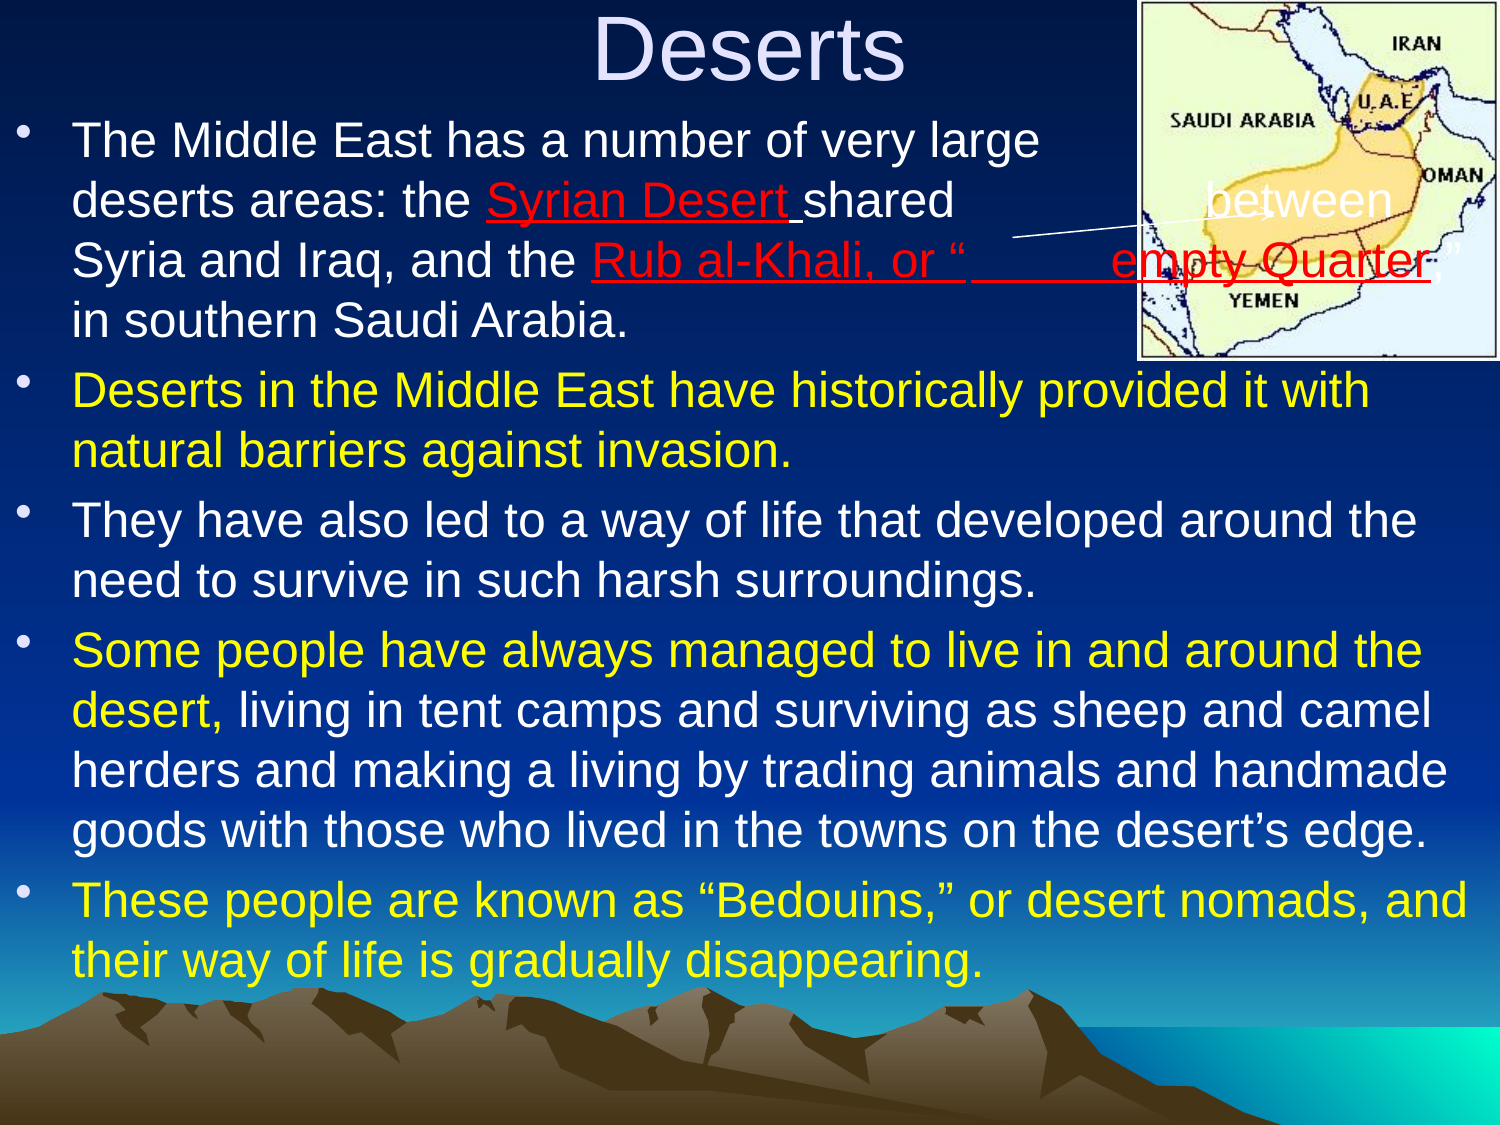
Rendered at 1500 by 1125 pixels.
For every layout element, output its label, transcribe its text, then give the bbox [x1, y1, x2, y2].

list The Middle East has a number of very large deserts areas: the Syrian Desert shared between Syria and Iraq, and the Rub al-Khali, or “ empty Quarter,” in southern Saudi Arabia. Deserts in the Middle East have historically provided it with natural barriers against invasion. They have also led to a way of life that developed around the need to survive in such harsh surroundings. Some people have always managed to live in and around the desert, living in tent camps and surviving as sheep and camel herders and making a living by trading animals and handmade goods with those who lived in the towns on the desert’s edge. These people are known as “Bedouins,” or desert nomads, and their way of life is gradually disappearing. [0, 99, 1500, 838]
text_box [1012, 212, 1276, 238]
picture [1137, 0, 1500, 362]
title Deserts [74, 0, 1133, 99]
